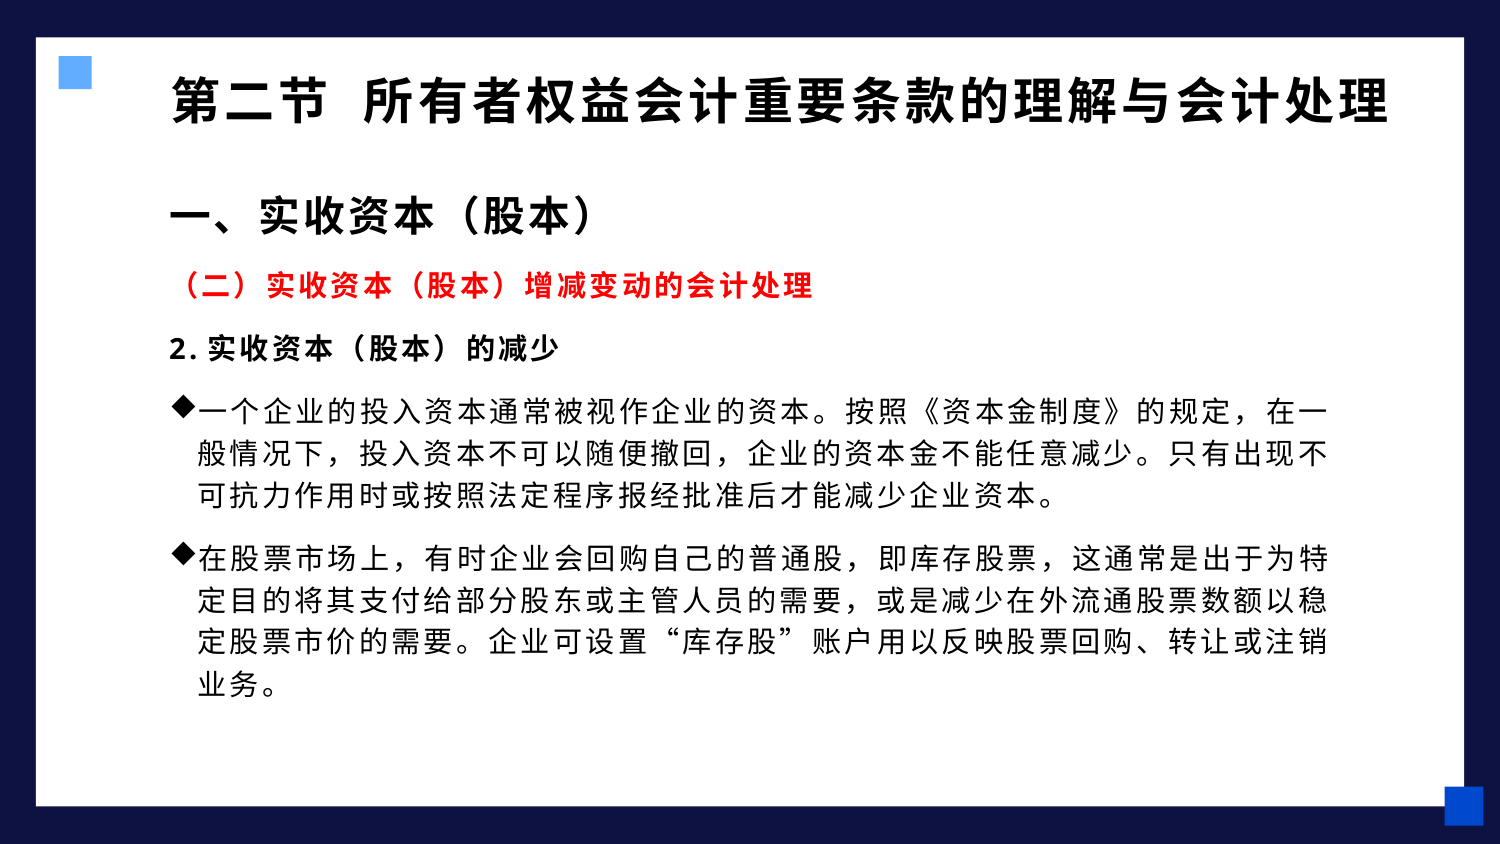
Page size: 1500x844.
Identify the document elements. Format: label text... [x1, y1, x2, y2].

list 一、实收资本（股本） （二）实收资本（股本）增减变动的会计处理 2.实收资本（股本）的减少 一个企业的投入资本通常被视作企业的资本。按照《资本金制度》的规定，在一般情况下，投入资本不可以随便撤回，企业的资本金不能任意减少。只有出现不可抗力作用时或按照法定程序报经批准后才能减少企业资本。 在股票市场上，有时企业会回购自己的普通股，即库存股票，这通常是出于为特定目的将其支付给部分股东或主管人员的需要，或是减少在外流通股票数额以稳定股票市价的需要。企业可设置“库存股”账户用以反映股票回购、转让或注销业务。 [152, 179, 1348, 605]
title 第二节 所有者权益会计重要条款的理解与会计处理 [141, 48, 1415, 139]
